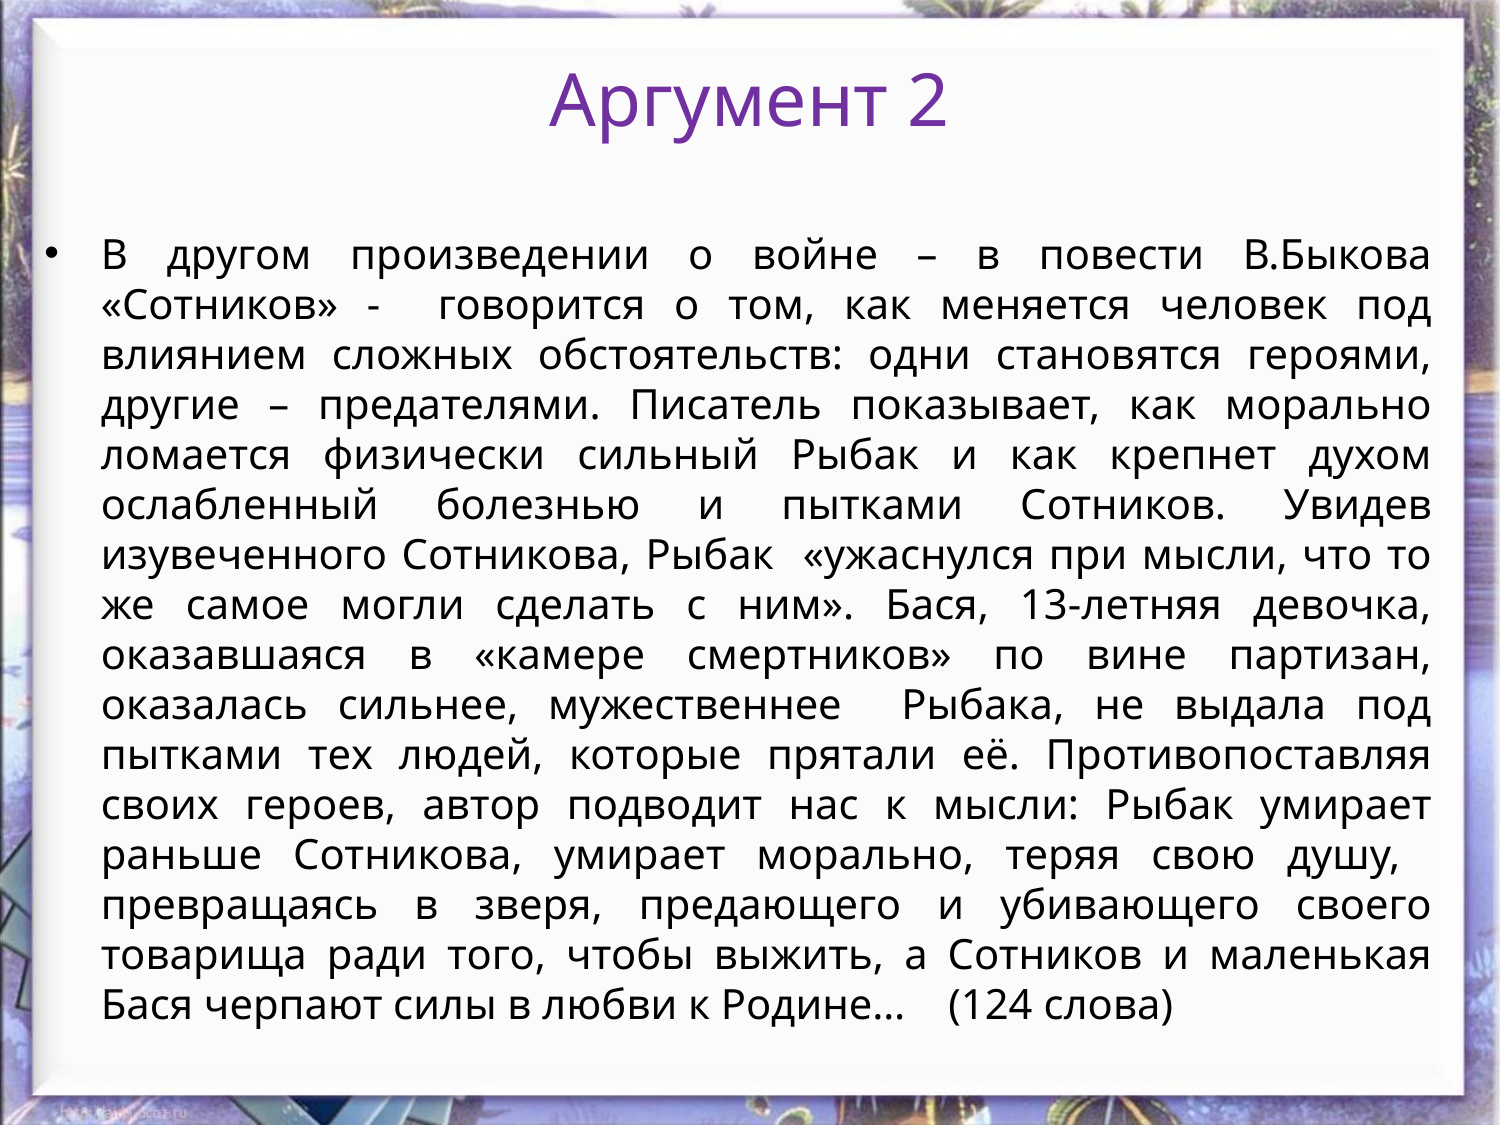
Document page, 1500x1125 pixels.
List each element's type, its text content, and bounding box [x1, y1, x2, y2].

title Аргумент 2 [75, 45, 1425, 149]
list В другом произведении о войне – в повести В.Быкова «Сотников» - говорится о том, как меняется человек под влиянием сложных обстоятельств: одни становятся героями, другие – предателями. Писатель показывает, как морально ломается физически сильный Рыбак и как крепнет духом ослабленный болезнью и пытками Сотников. Увидев изувеченного Сотникова, Рыбак «ужаснулся при мысли, что то же самое могли сделать с ним». Бася, 13-летняя девочка, оказавшаяся в «камере смертников» по вине партизан, оказалась сильнее, мужественнее Рыбака, не выдала под пытками тех людей, которые прятали её. Противопоставляя своих героев, автор подводит нас к мысли: Рыбак умирает раньше Сотникова, умирает морально, теряя свою душу, превращаясь в зверя, предающего и убивающего своего товарища ради того, чтобы выжить, а Сотников и маленькая Бася черпают силы в любви к Родине… (124 слова) [29, 219, 1447, 1035]
picture [0, 0, 1500, 1125]
